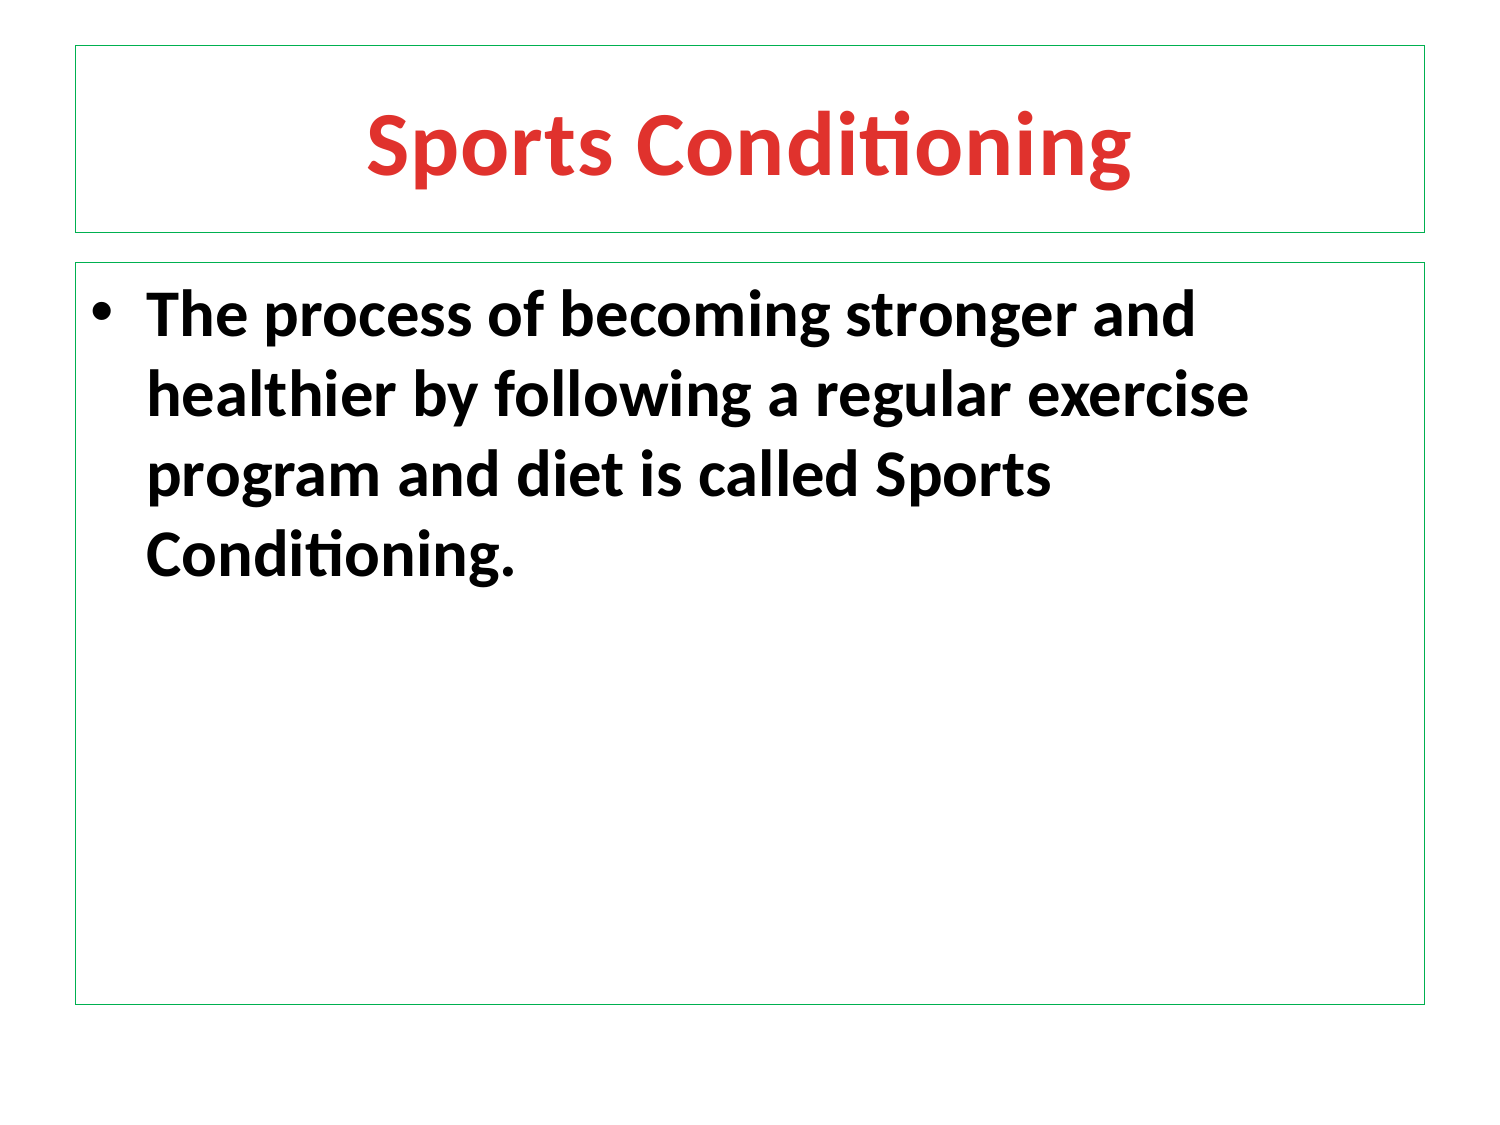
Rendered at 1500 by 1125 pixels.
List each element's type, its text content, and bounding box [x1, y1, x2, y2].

list The process of becoming stronger and healthier by following a regular exercise program and diet is called Sports Conditioning. [75, 262, 1425, 1005]
title Sports Conditioning [75, 45, 1425, 233]
